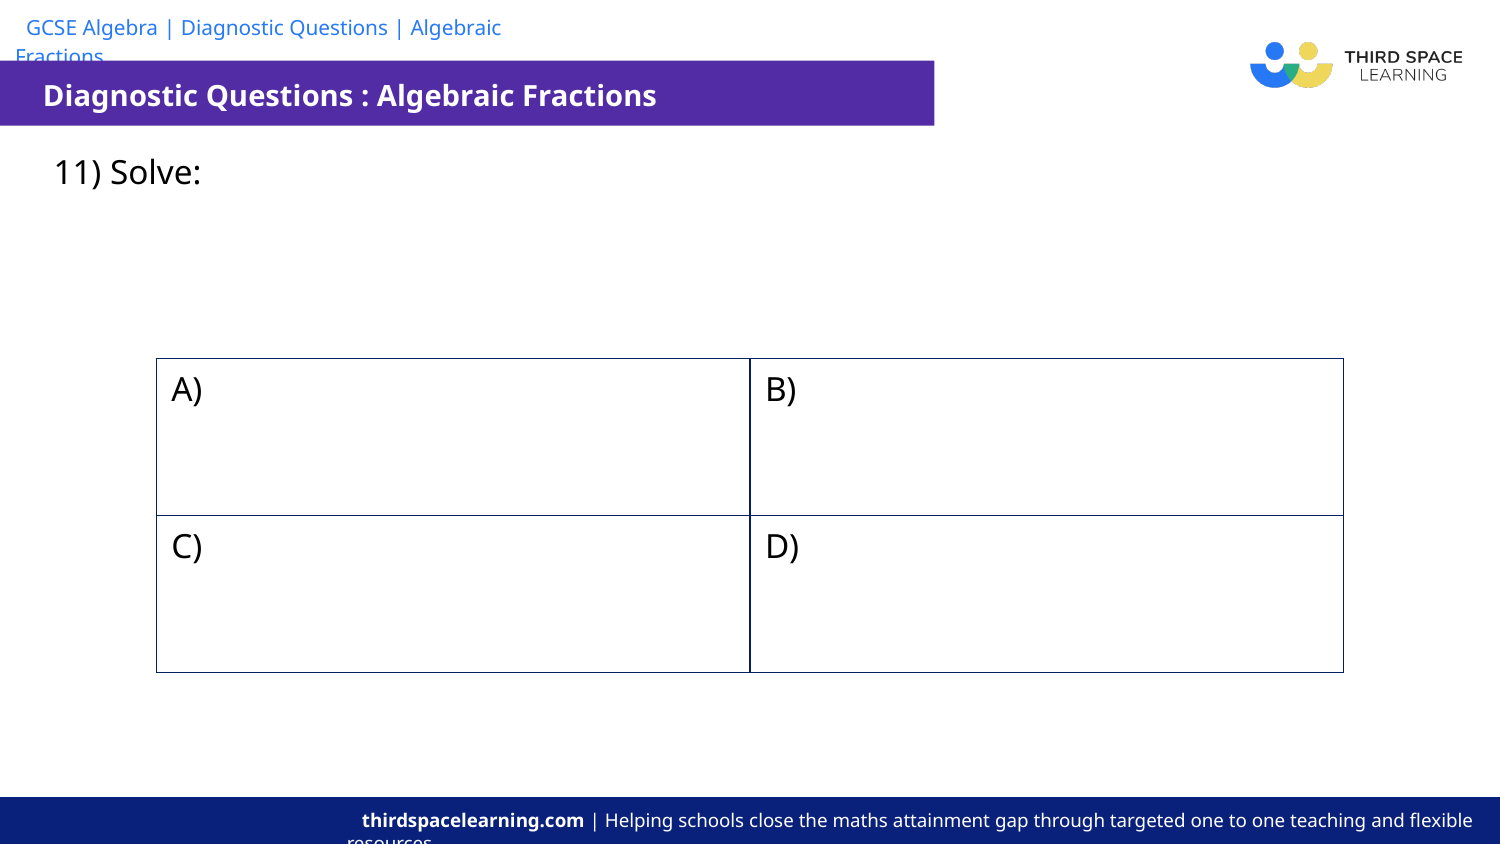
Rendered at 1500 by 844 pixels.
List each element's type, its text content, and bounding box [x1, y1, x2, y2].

text_box Diagnostic Questions : Algebraic Fractions [27, 61, 778, 127]
picture [1250, 33, 1465, 99]
